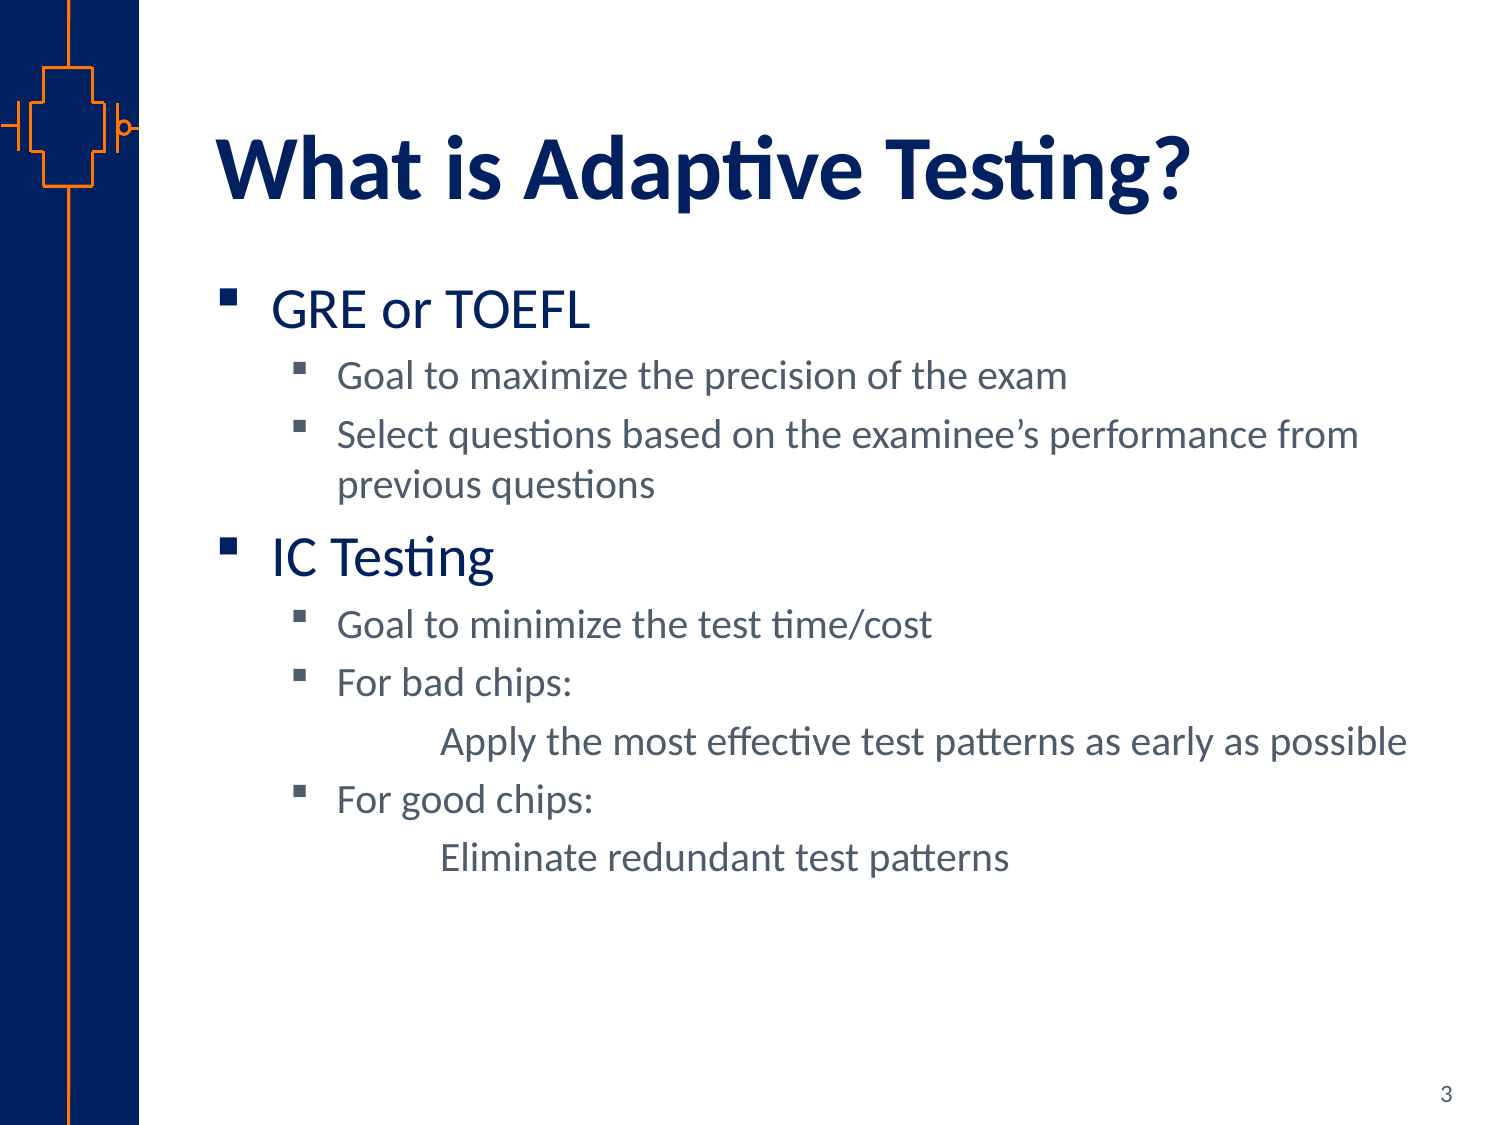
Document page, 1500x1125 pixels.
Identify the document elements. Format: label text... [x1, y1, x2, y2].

list GRE or TOEFL Goal to maximize the precision of the exam Select questions based on the examinee’s performance from previous questions IC Testing Goal to minimize the test time/cost For bad chips: Apply the most effective test patterns as early as possible For good chips: Eliminate redundant test patterns [200, 262, 1425, 1063]
title What is Adaptive Testing? [200, 37, 1388, 225]
slide_number 3 [1425, 1062, 1488, 1123]
